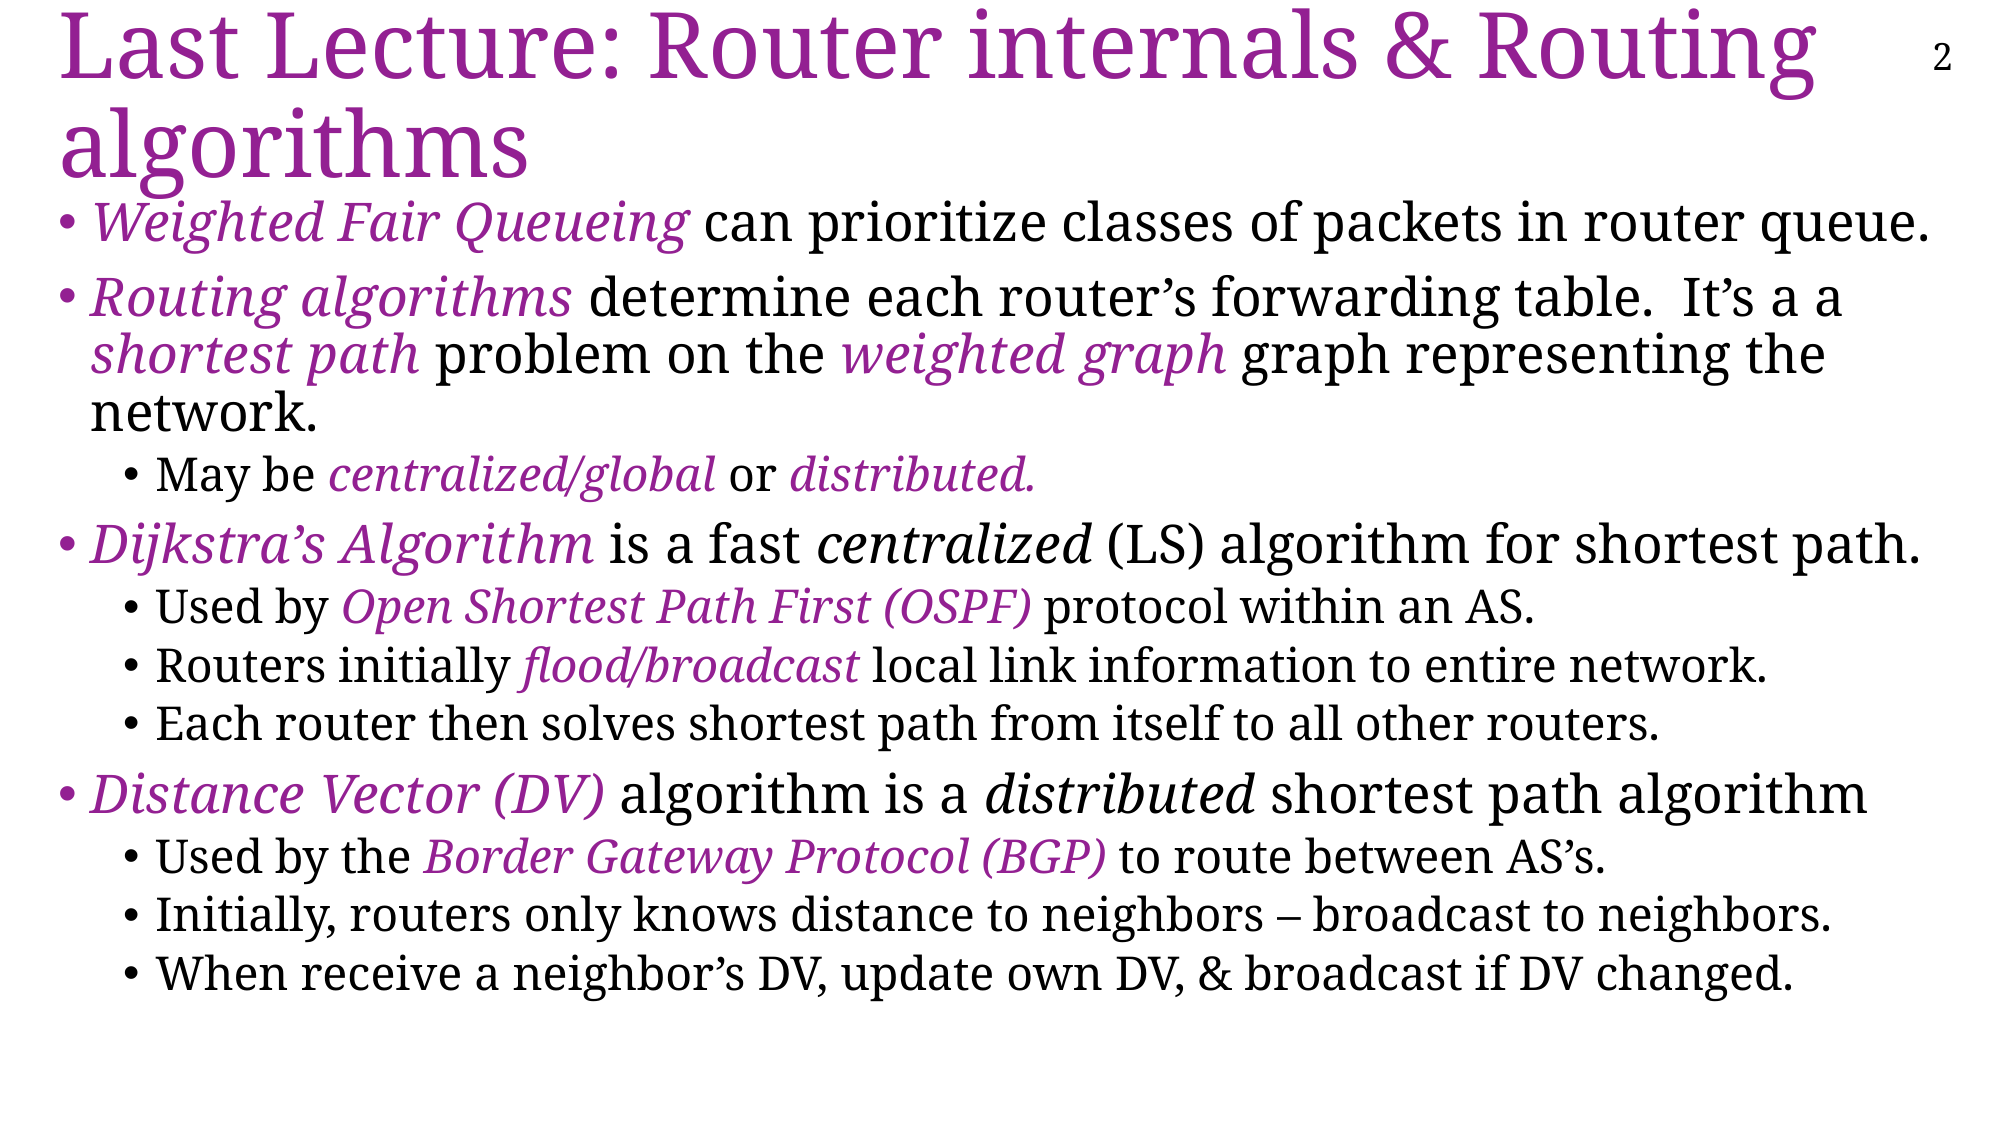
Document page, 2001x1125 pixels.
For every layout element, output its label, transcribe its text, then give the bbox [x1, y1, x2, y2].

title Last Lecture: Router internals & Routing algorithms [43, 25, 1953, 171]
list Weighted Fair Queueing can prioritize classes of packets in router queue. Routing algorithms determine each router’s forwarding table. It’s a a shortest path problem on the weighted graph graph representing the network. May be centralized/global or distributed. Dijkstra’s Algorithm is a fast centralized (LS) algorithm for shortest path. Used by Open Shortest Path First (OSPF) protocol within an AS. Routers initially flood/broadcast local link information to entire network. Each router then solves shortest path from itself to all other routers. Distance Vector (DV) algorithm is a distributed shortest path algorithm Used by the Border Gateway Protocol (BGP) to route between AS’s. Initially, routers only knows distance to neighbors – broadcast to neighbors. When receive a neighbor’s DV, update own DV, & broadcast if DV changed. [43, 188, 1953, 1106]
